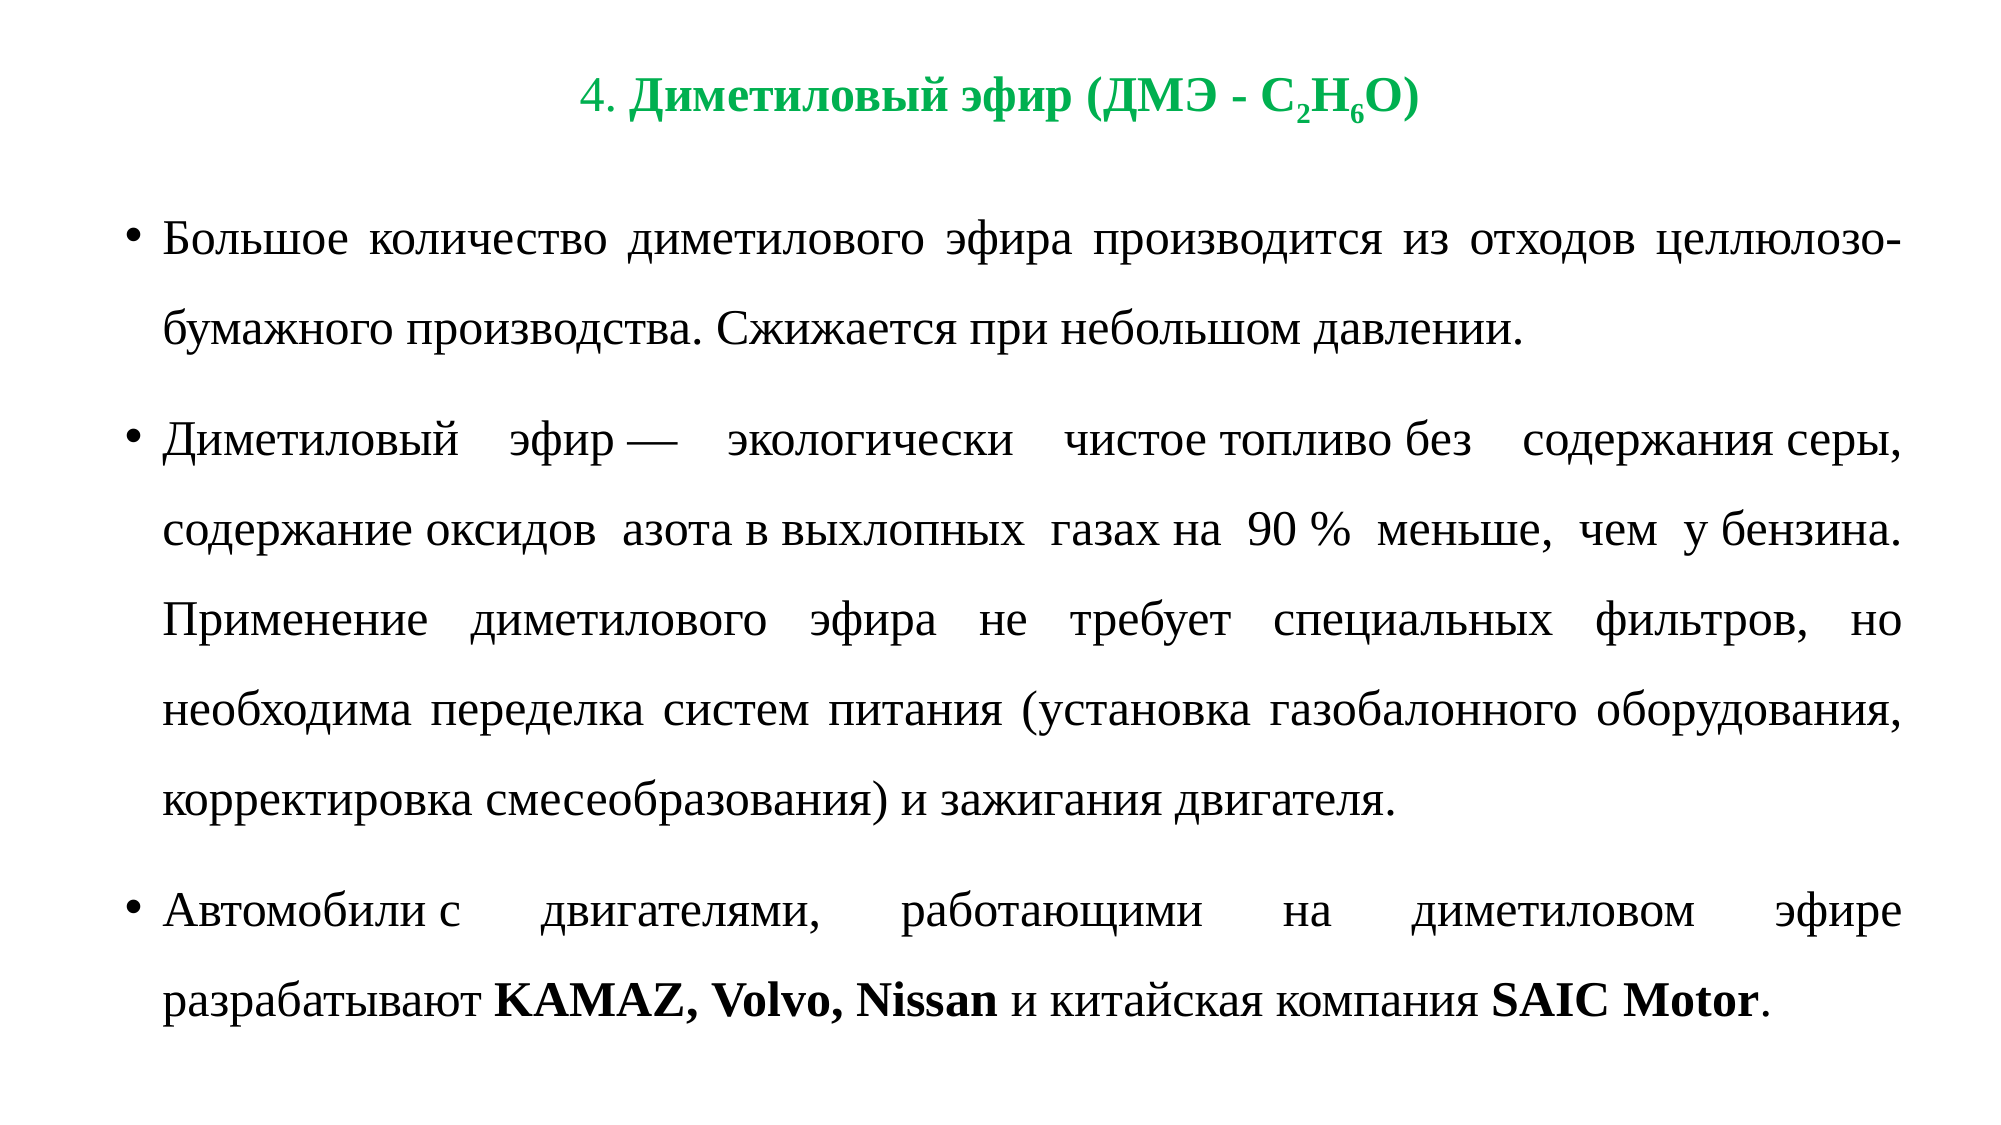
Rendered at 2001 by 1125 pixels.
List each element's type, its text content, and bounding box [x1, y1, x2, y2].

list Большое количество диметилового эфира производится из отходов целлюлозо-бумажного производства. Сжижается при небольшом давлении. Диметиловый эфир — экологически чистое топливо без содержания серы, содержание оксидов азота в выхлопных газах на 90 % меньше, чем у бензина. Применение диметилового эфира не требует специальных фильтров, но необходима переделка систем питания (установка газобалонного оборудования, корректировка смесеобразования) и зажигания двигателя. Автомобили с двигателями, работающими на диметиловом эфире разрабатывают KAMAZ, Volvo, Nissan и китайская компания SAIC Motor. [109, 166, 1919, 1080]
title 4. Диметиловый эфир (ДМЭ - C2H6O) [324, 45, 1675, 141]
